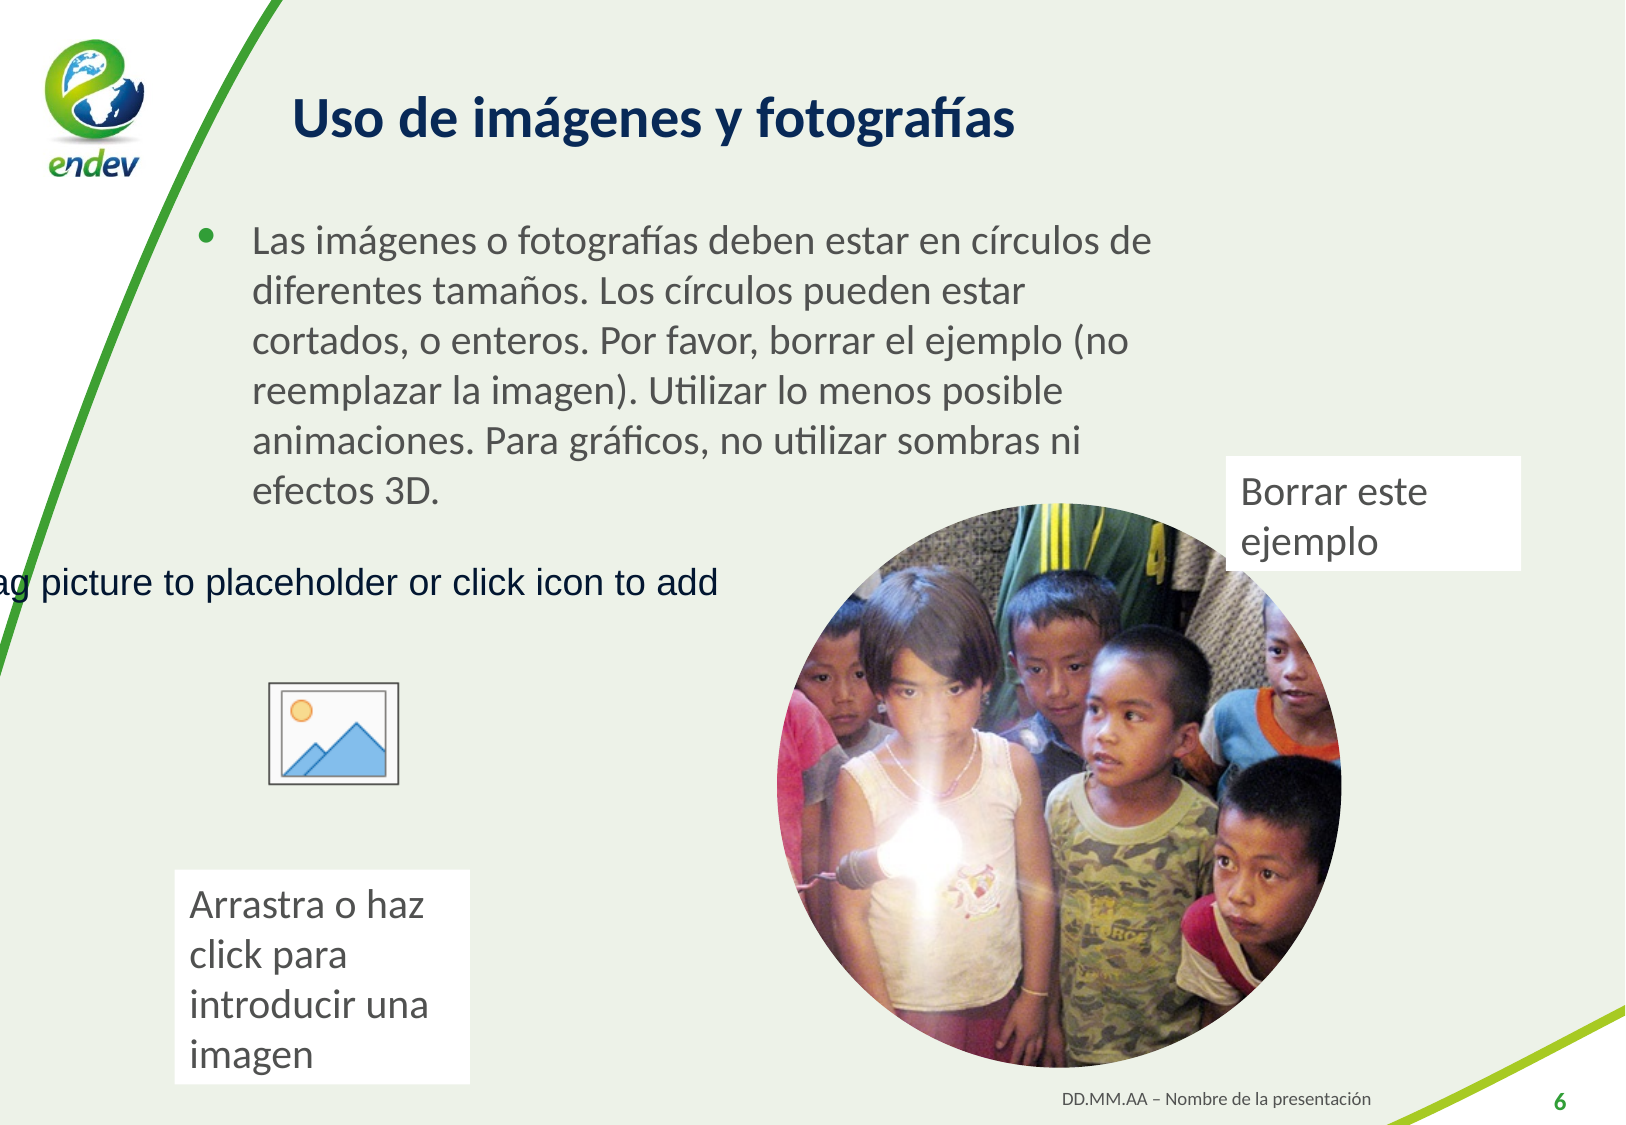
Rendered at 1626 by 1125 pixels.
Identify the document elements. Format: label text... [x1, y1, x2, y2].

picture [776, 503, 1342, 1068]
text_box Borrar este ejemplo [1224, 454, 1523, 573]
picture [32, 39, 157, 177]
title Uso de imágenes y fotografías [292, 7, 1557, 158]
slide_number 6 [1516, 1074, 1604, 1125]
picture [150, 550, 518, 917]
text_box Arrastra o haz click para introducir una imagen [173, 925, 472, 1086]
list Las imágenes o fotografías deben estar en círculos de diferentes tamaños. Los círculos pueden estar cortados, o enteros. Por favor, borrar el ejemplo (no reemplazar la imagen). Utilizar lo menos posible animaciones. Para gráficos, no utilizar sombras ni efectos 3D. [186, 212, 1191, 1075]
footer DD.MM.AA – Nombre de la presentación [871, 1072, 1387, 1124]
